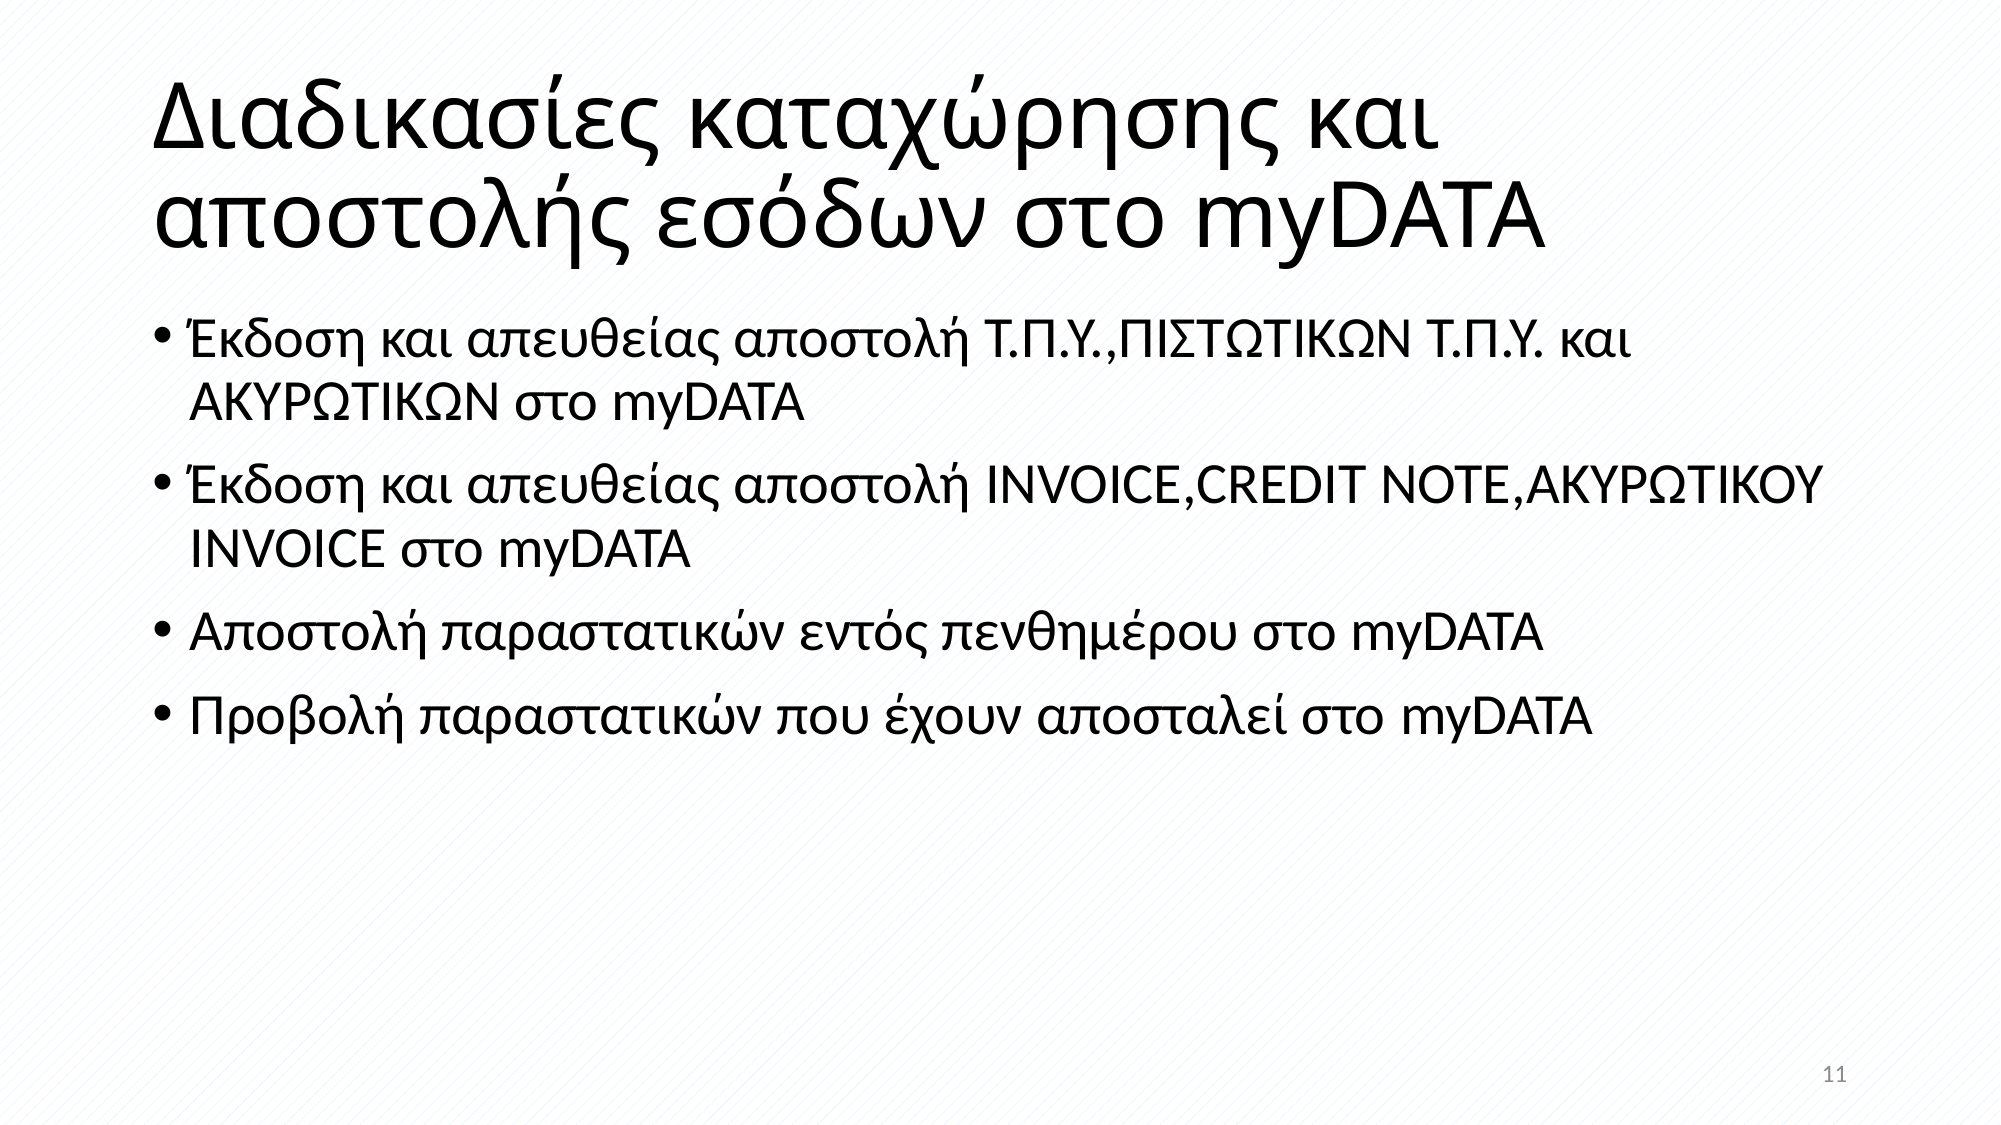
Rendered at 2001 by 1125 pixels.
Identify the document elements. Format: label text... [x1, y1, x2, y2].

slide_number 11 [1412, 1042, 1863, 1103]
list Έκδοση και απευθείας αποστολή Τ.Π.Υ.,ΠΙΣΤΩΤΙΚΩΝ Τ.Π.Υ. και ΑΚΥΡΩΤΙΚΩΝ στο myDATA Έκδοση και απευθείας αποστολή INVOICE,CREDIT NOTE,ΑΚΥΡΩΤΙΚΟΥ INVOICE στο myDATA Αποστολή παραστατικών εντός πενθημέρου στο myDATA Προβολή παραστατικών που έχουν αποσταλεί στο myDATA [137, 299, 1863, 1014]
title Διαδικασίες καταχώρησης και αποστολής εσόδων στο myDATA [137, 59, 1863, 278]
